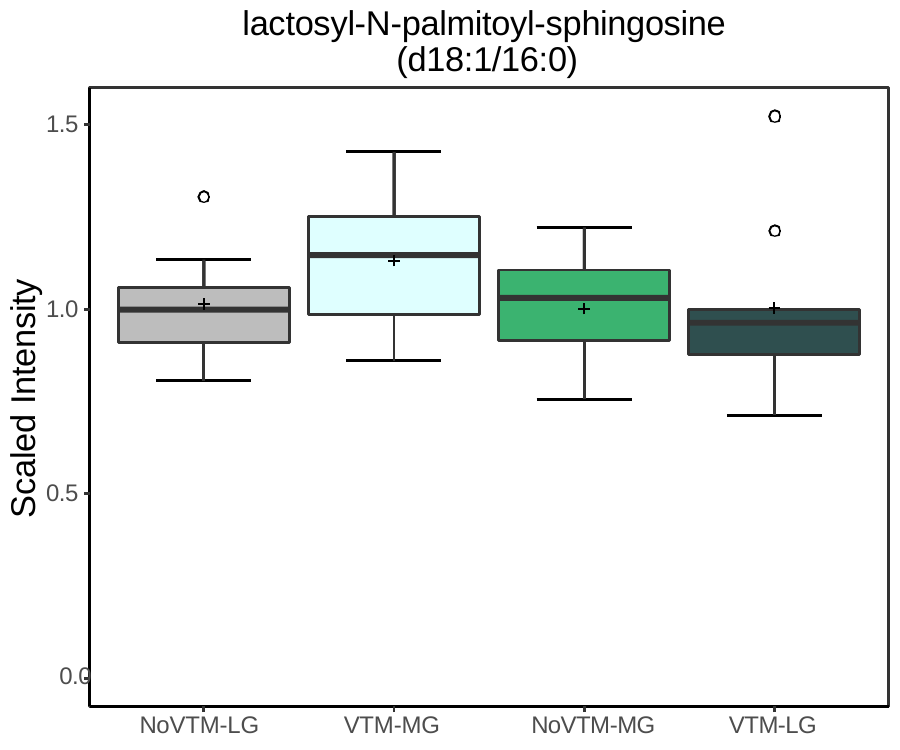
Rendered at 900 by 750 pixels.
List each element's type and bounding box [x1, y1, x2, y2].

text_box [44, 106, 82, 138]
slide_number [137, 713, 300, 750]
title [130, 0, 770, 86]
footer [57, 661, 95, 750]
text_box [1, 274, 82, 521]
text_box [83, 86, 891, 738]
